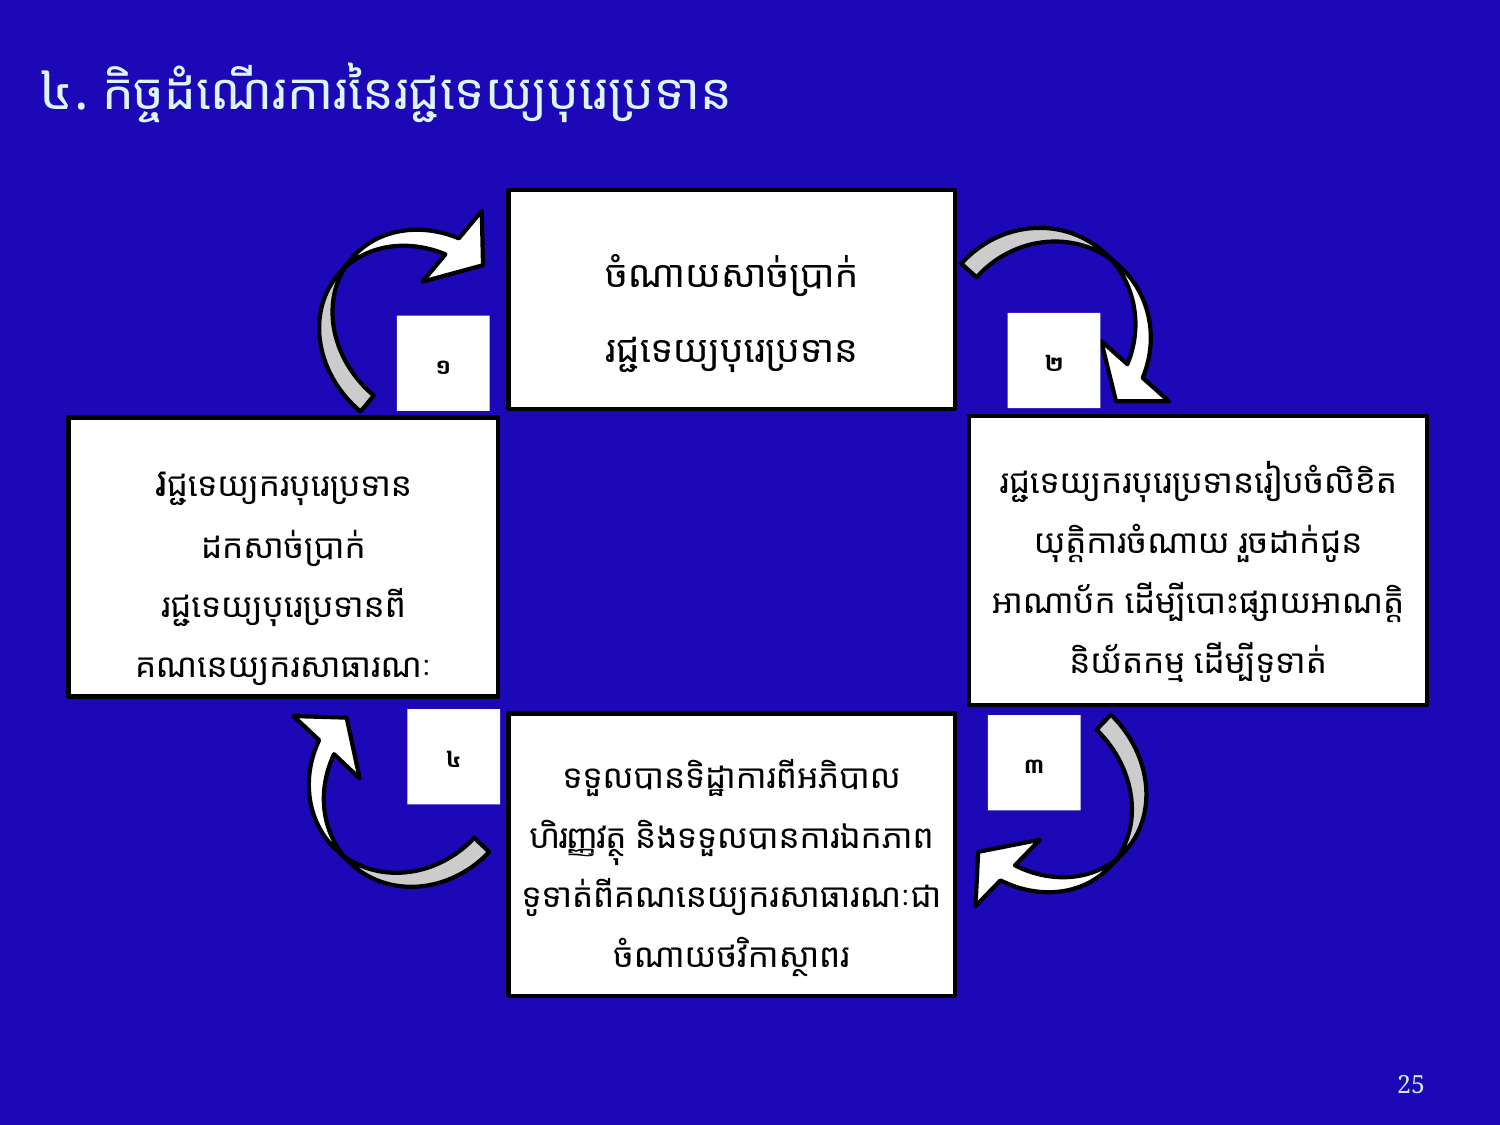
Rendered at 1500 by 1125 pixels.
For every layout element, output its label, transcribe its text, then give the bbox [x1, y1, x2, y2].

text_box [68, 167, 1428, 997]
title ៤. កិច្ចដំណើរការនៃរជ្ជទេយ្យបុរេប្រទាន [24, 19, 1413, 128]
slide_number 25 [1299, 1042, 1425, 1103]
